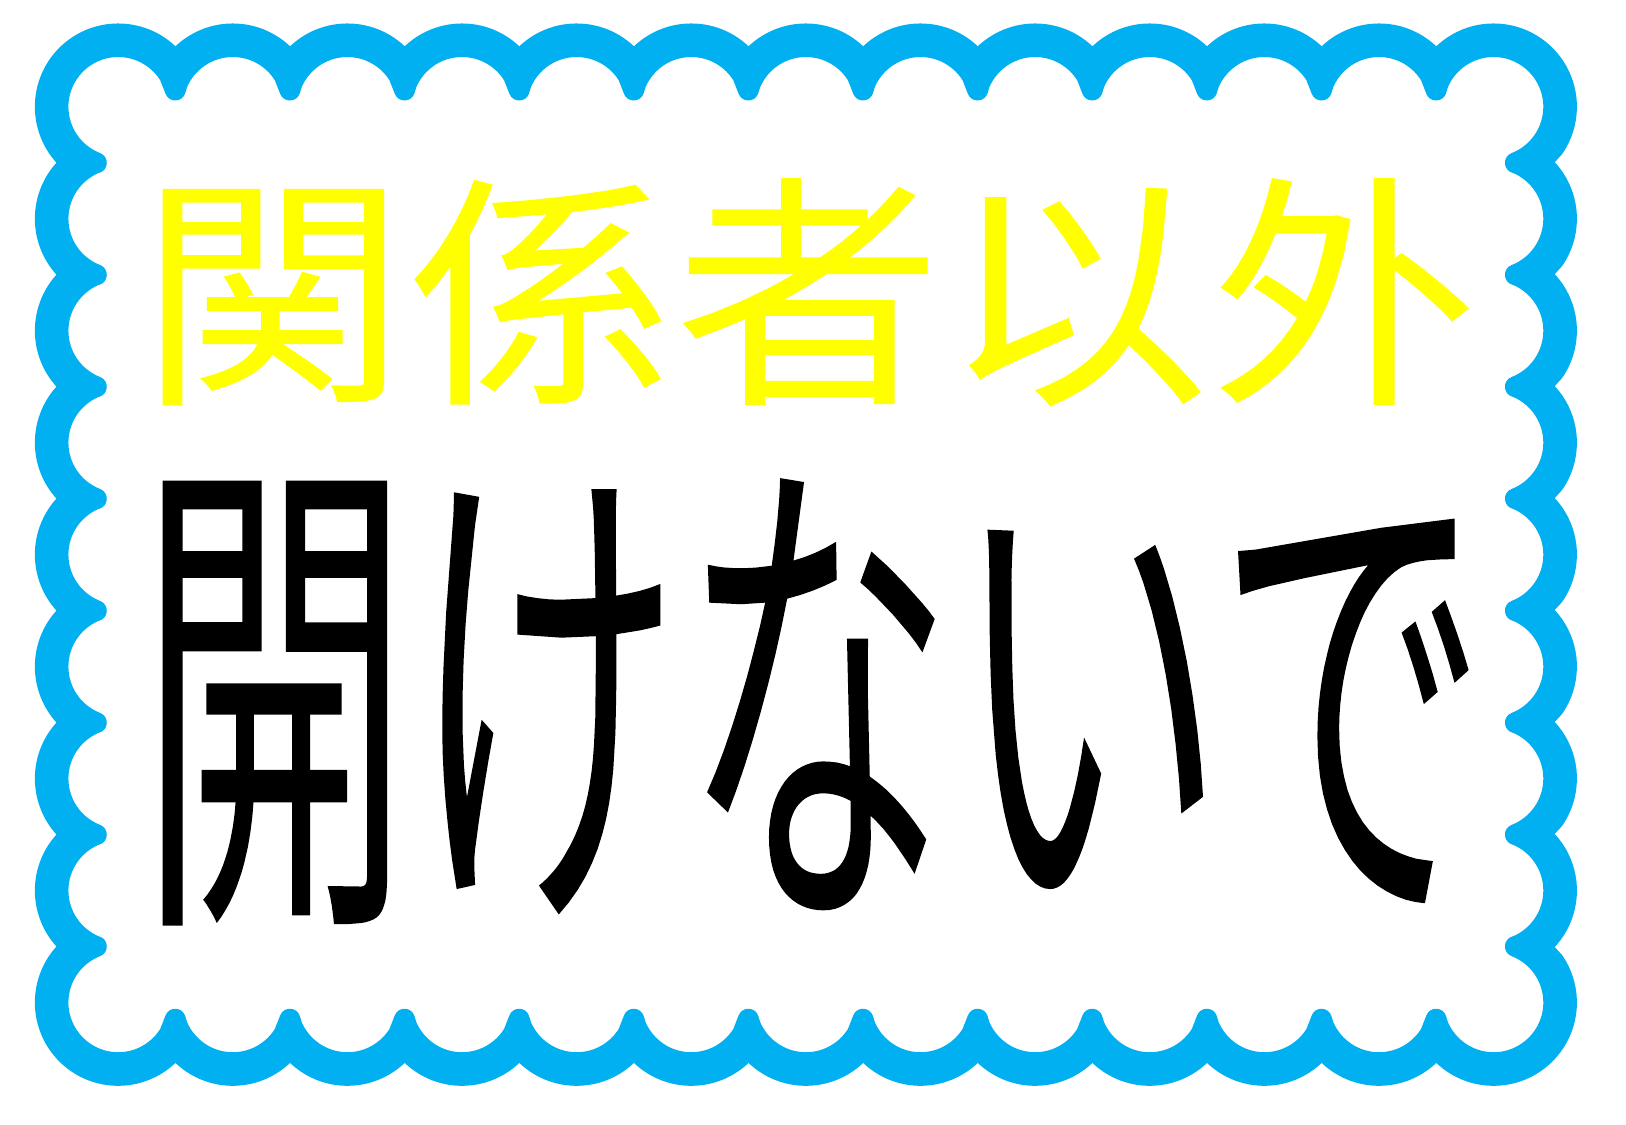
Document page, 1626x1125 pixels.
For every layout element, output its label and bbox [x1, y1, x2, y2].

text_box [43, 31, 1569, 1078]
